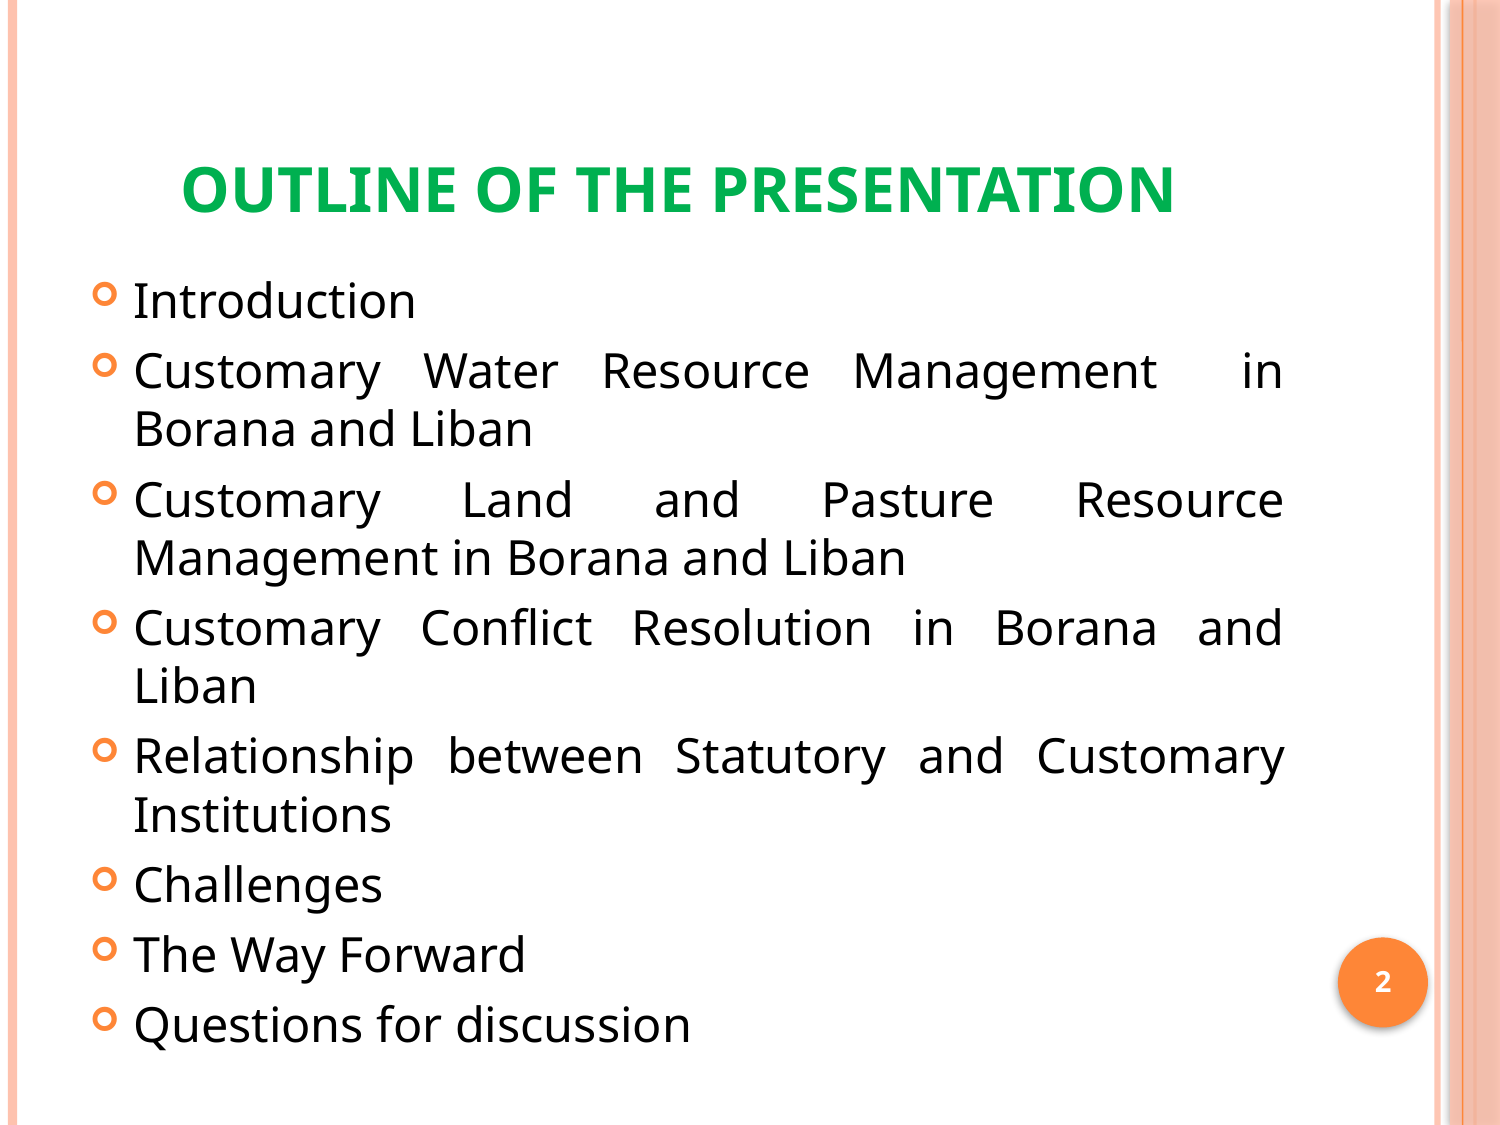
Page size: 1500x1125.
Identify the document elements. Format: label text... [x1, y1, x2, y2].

slide_number 2 [1333, 940, 1434, 1027]
list Introduction Customary Water Resource Management in Borana and Liban Customary Land and Pasture Resource Management in Borana and Liban Customary Conflict Resolution in Borana and Liban Relationship between Statutory and Customary Institutions Challenges The Way Forward Questions for discussion [75, 262, 1300, 1062]
title Outline of the Presentation [75, 45, 1300, 233]
